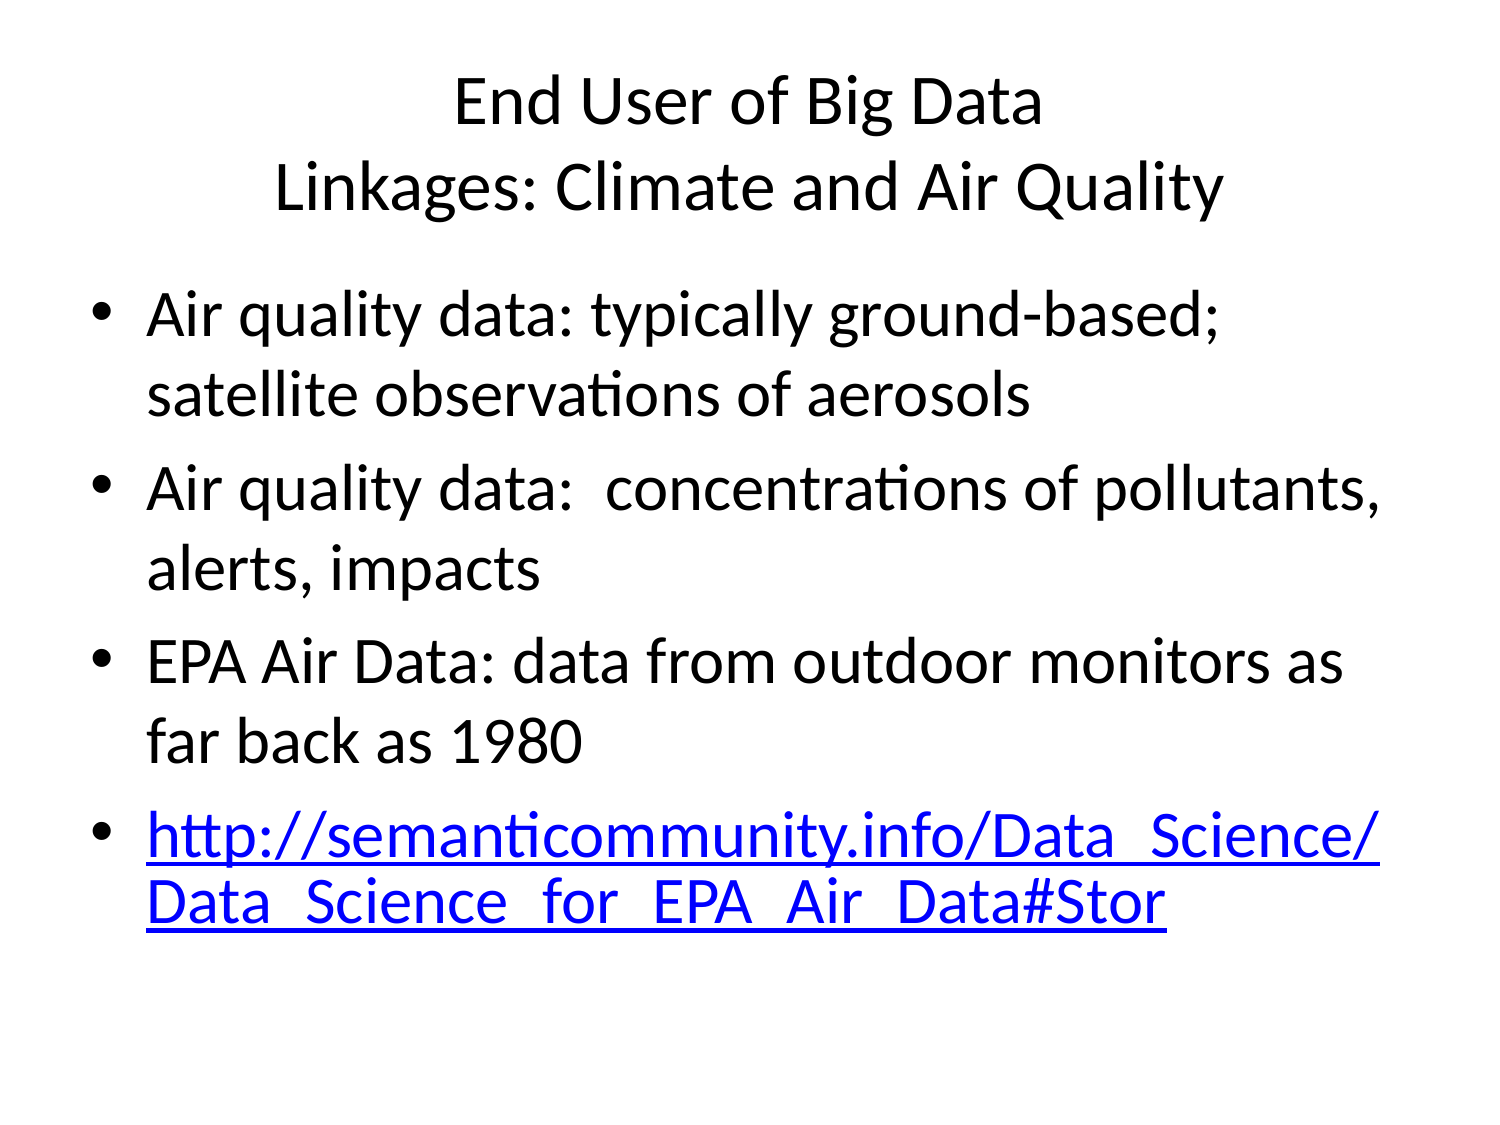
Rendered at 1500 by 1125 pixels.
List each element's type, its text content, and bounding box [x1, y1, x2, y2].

list Air quality data: typically ground-based; satellite observations of aerosols Air quality data: concentrations of pollutants, alerts, impacts EPA Air Data: data from outdoor monitors as far back as 1980 http://semanticommunity.info/Data_Science/Data_Science_for_EPA_Air_Data#Stor [75, 262, 1425, 1005]
title End User of Big Data Linkages: Climate and Air Quality [75, 45, 1425, 233]
